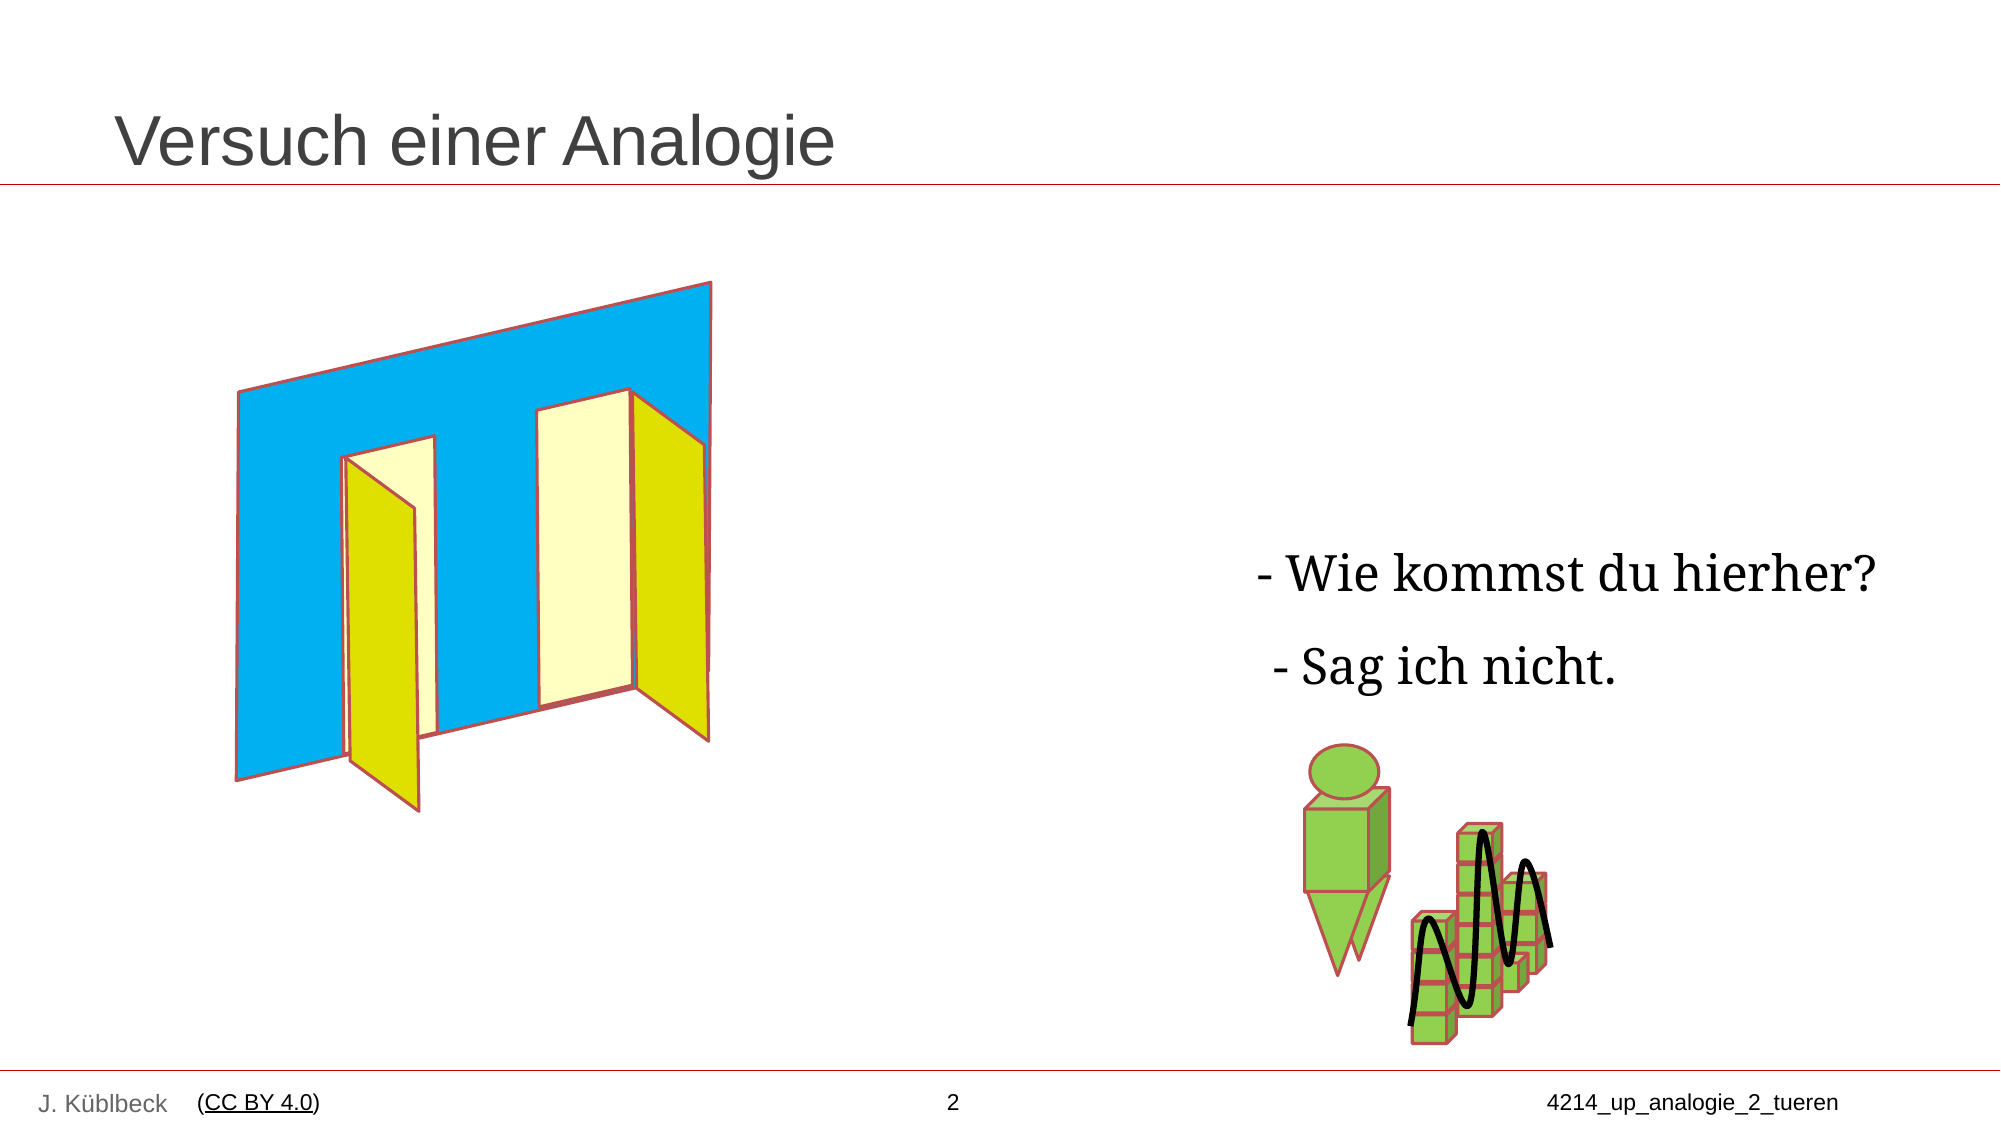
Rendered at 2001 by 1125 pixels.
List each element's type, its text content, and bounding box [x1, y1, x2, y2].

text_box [185, 342, 805, 756]
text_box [1410, 823, 1551, 1044]
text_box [1259, 534, 1875, 703]
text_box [1304, 744, 1390, 976]
title Versuch einer Analogie [99, 90, 1900, 185]
